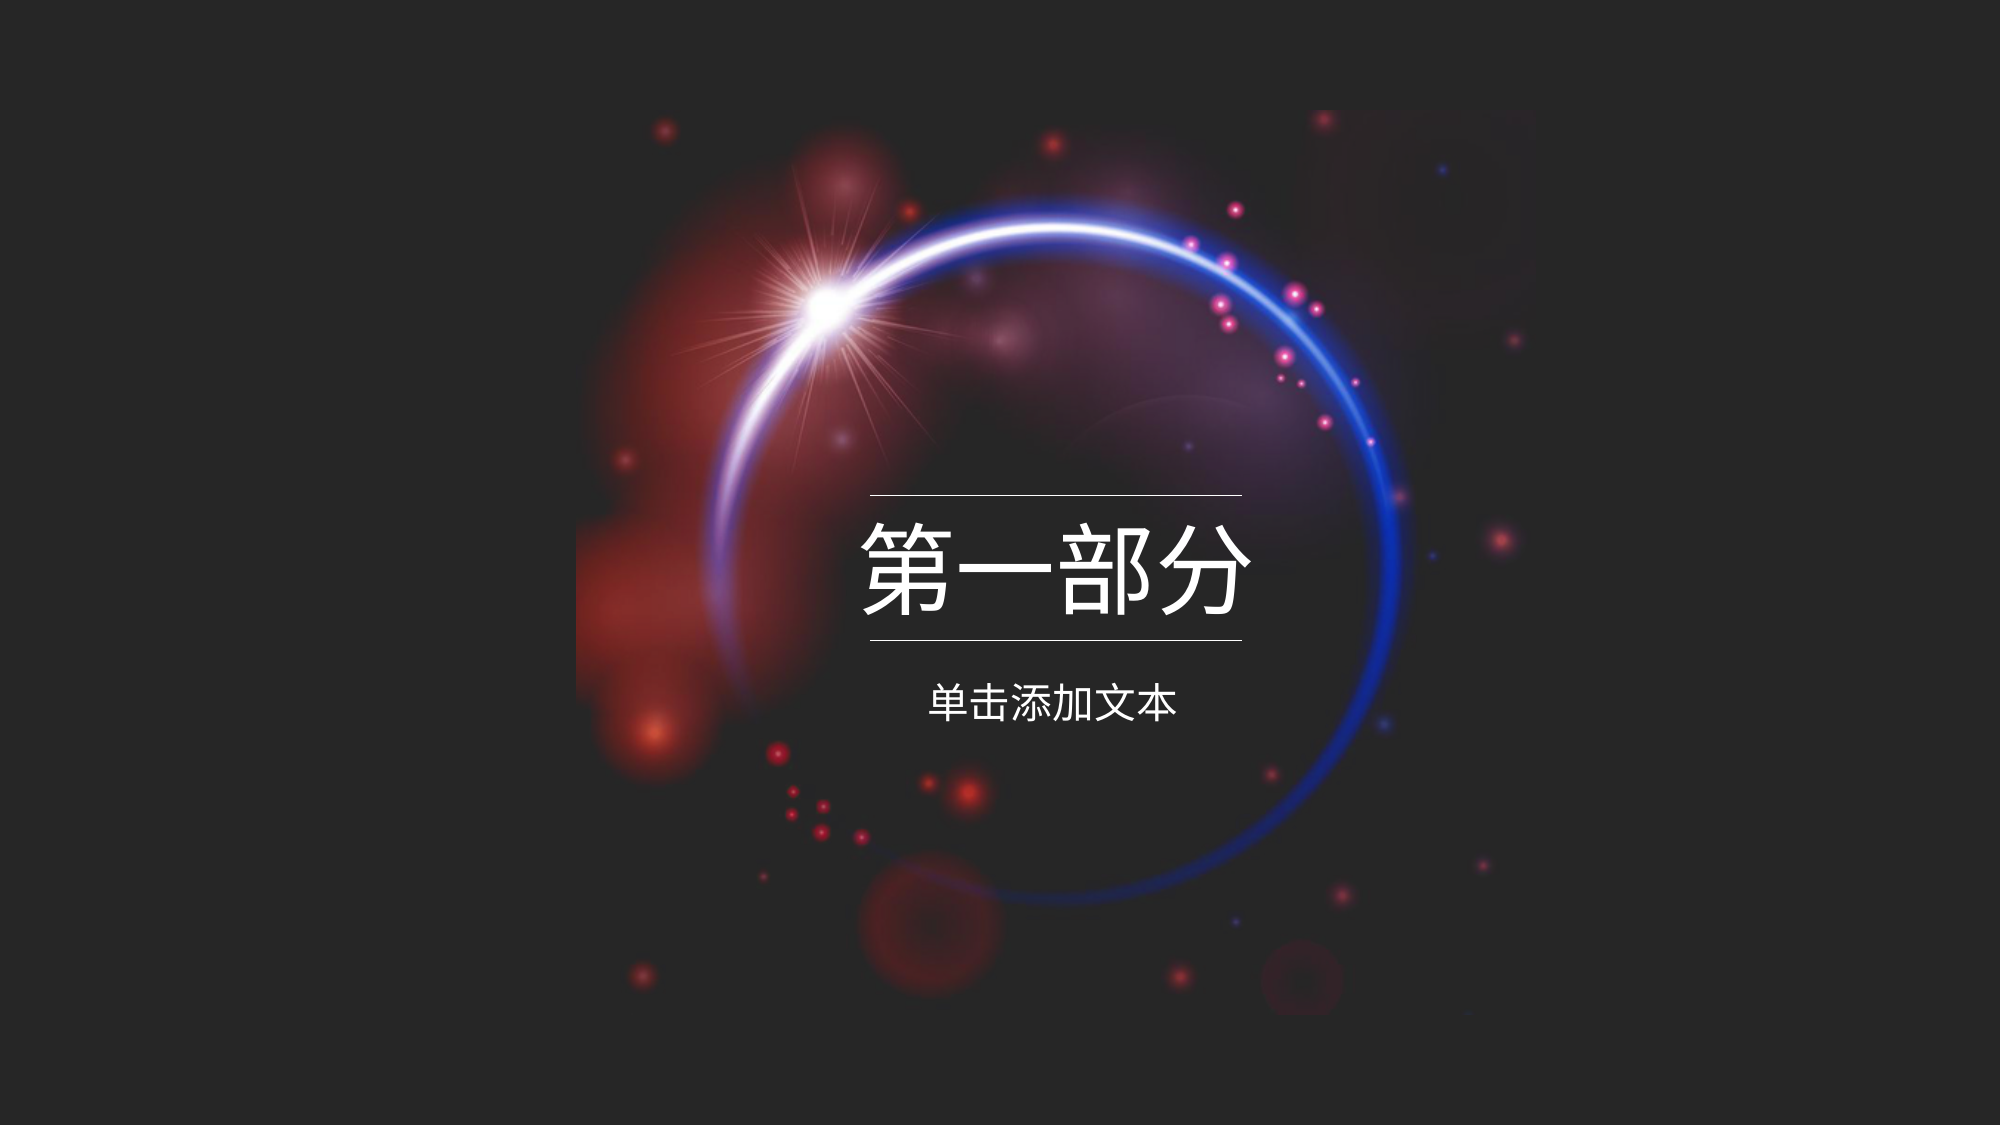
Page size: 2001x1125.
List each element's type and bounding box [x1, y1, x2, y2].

picture [576, 110, 1536, 1015]
